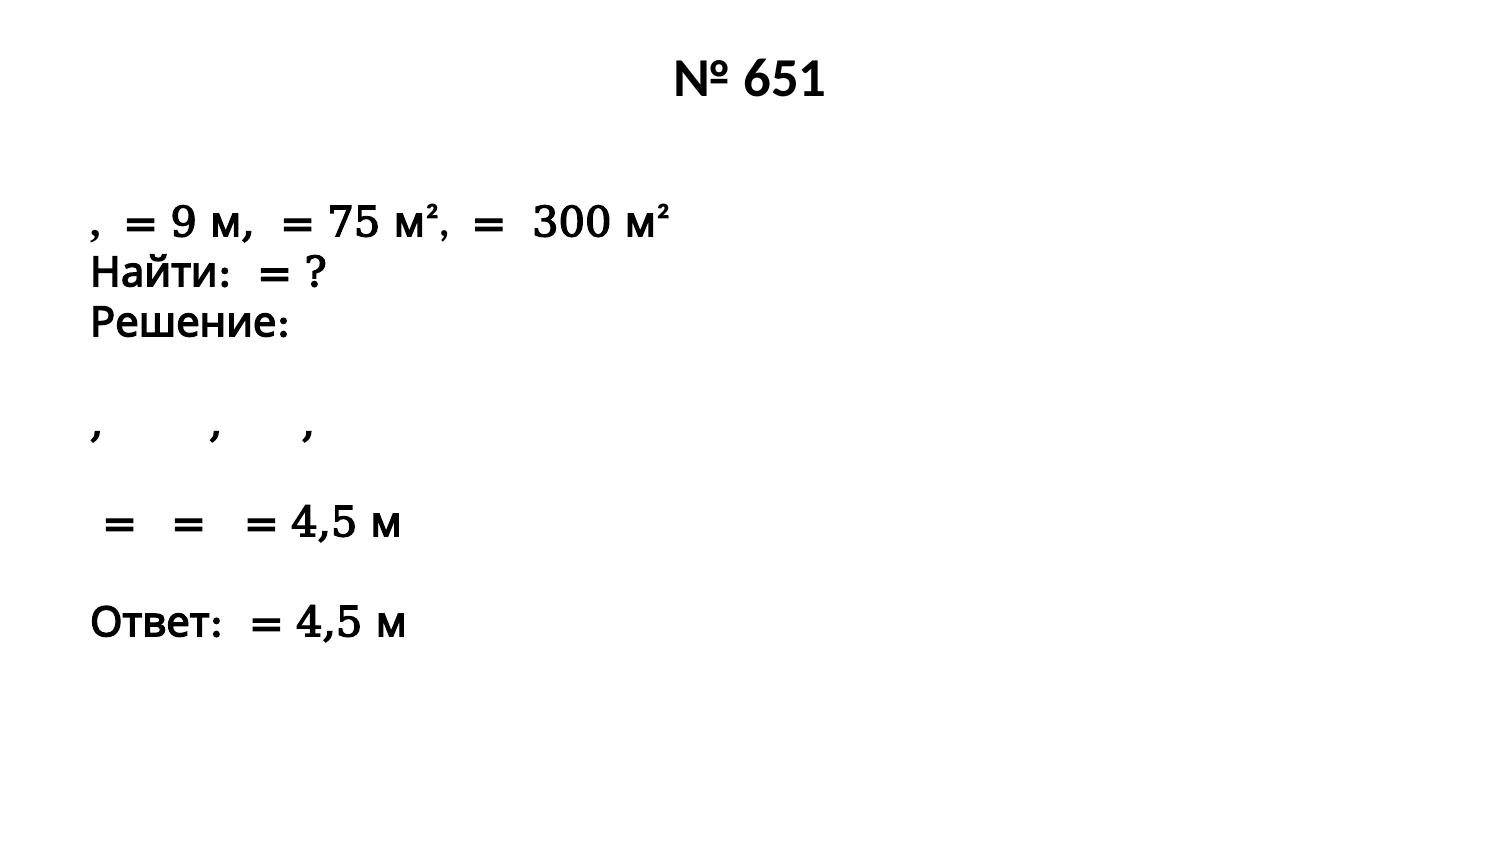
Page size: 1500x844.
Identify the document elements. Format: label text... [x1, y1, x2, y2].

title № 651 [75, 33, 1425, 115]
